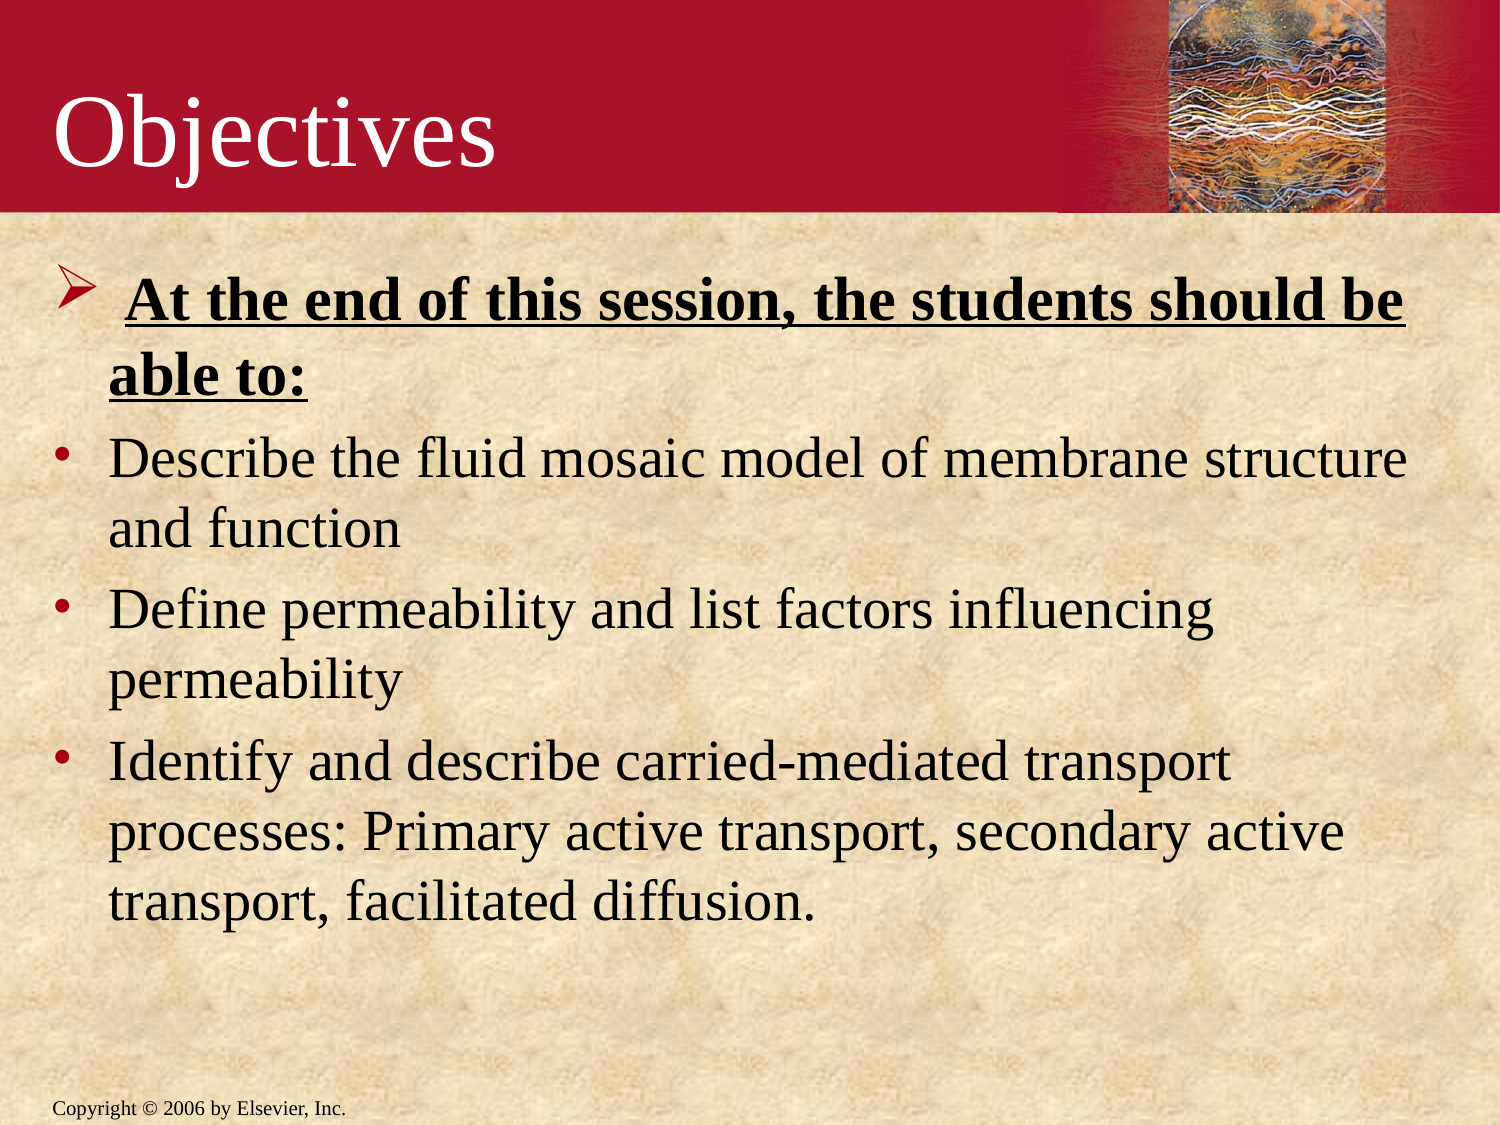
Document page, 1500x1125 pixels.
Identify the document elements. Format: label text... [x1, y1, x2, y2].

title Objectives [37, 74, 1313, 176]
picture [0, 0, 1500, 1125]
list At the end of this session, the students should be able to: Describe the fluid mosaic model of membrane structure and function Define permeability and list factors influencing permeability Identify and describe carried‐mediated transport processes: Primary active transport, secondary active transport, facilitated diffusion. [37, 249, 1476, 1076]
